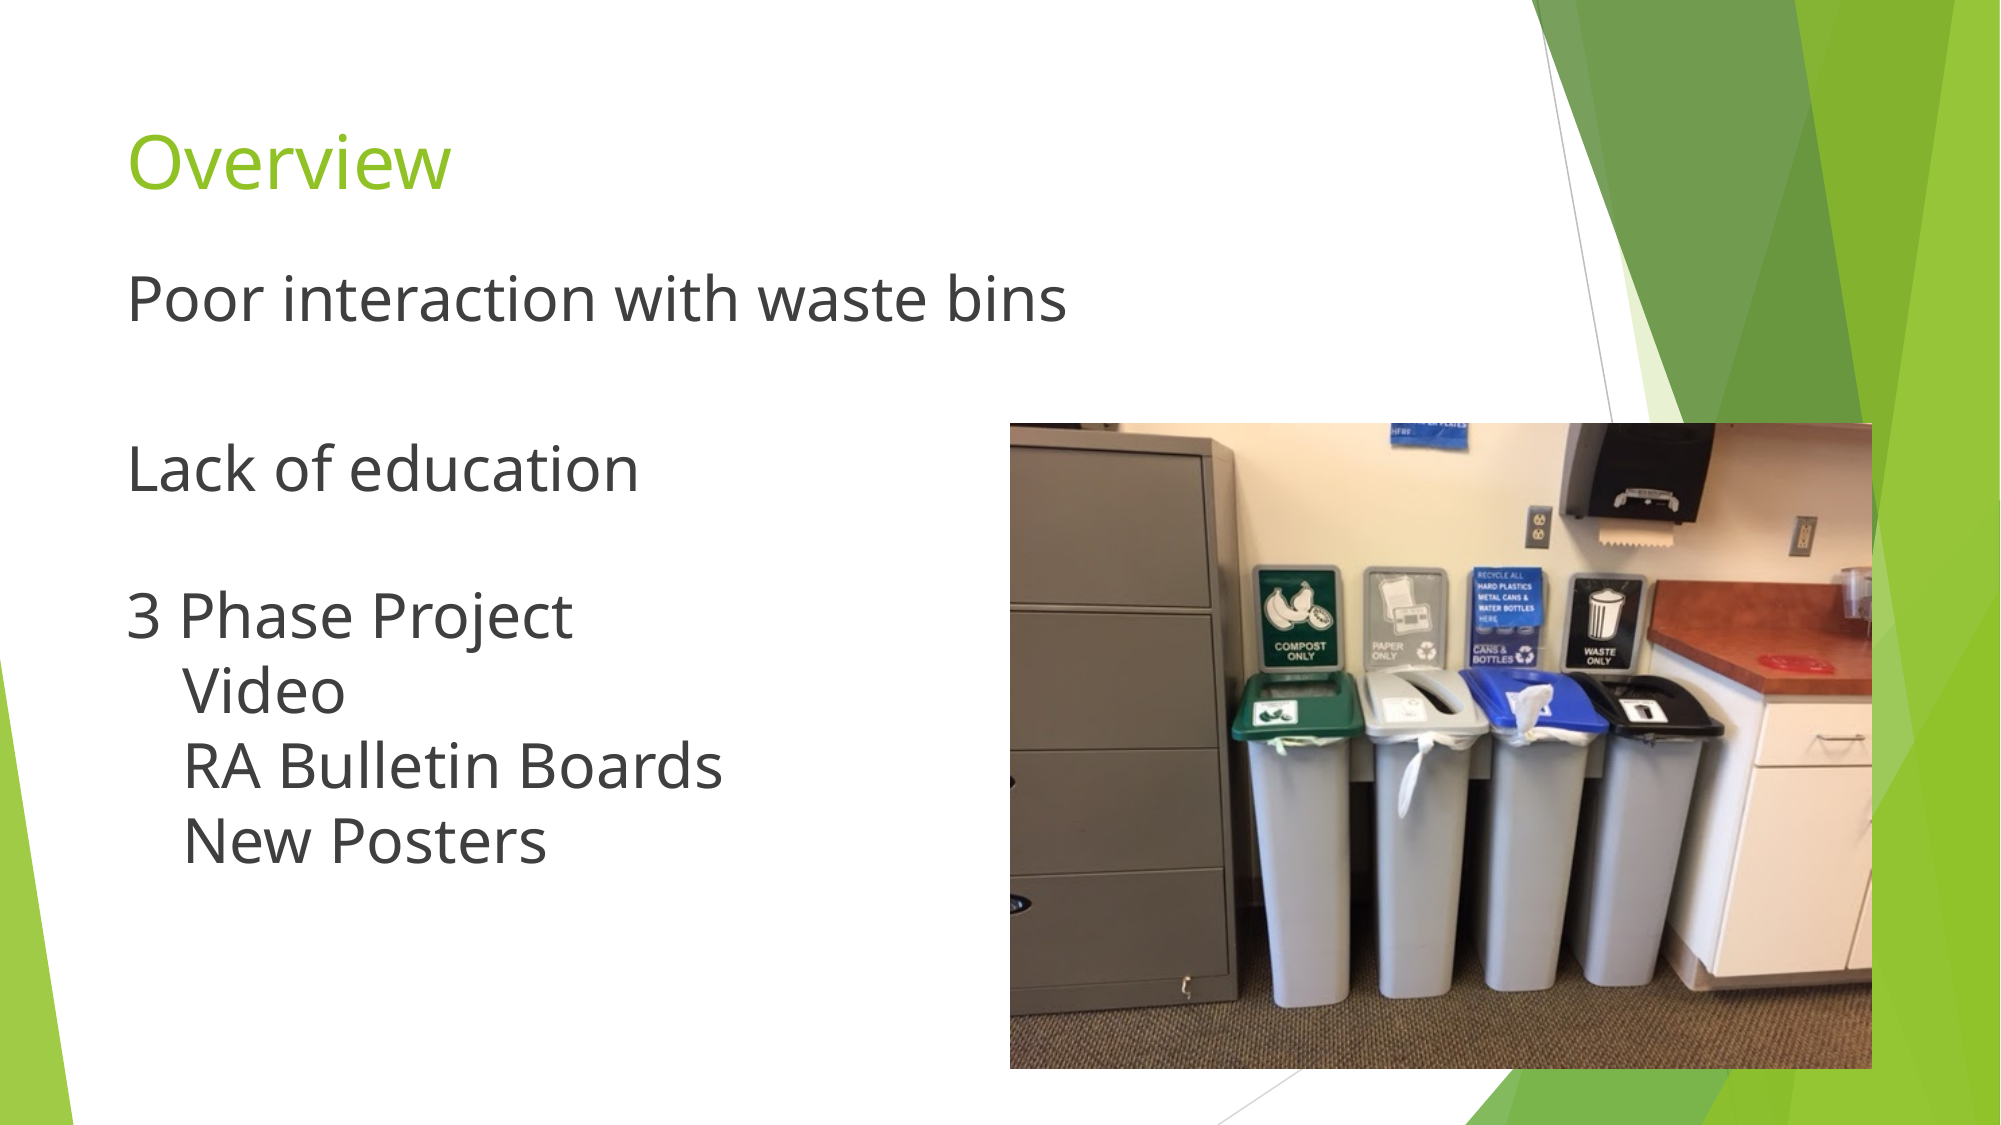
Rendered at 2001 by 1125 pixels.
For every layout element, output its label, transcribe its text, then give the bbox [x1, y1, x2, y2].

title Overview [111, 99, 1522, 317]
list Poor interaction with waste bins [111, 244, 1128, 414]
list 3 Phase Project Video RA Bulletin Boards New Posters [111, 561, 911, 731]
picture [1010, 423, 1872, 1070]
list Lack of education [111, 413, 911, 529]
